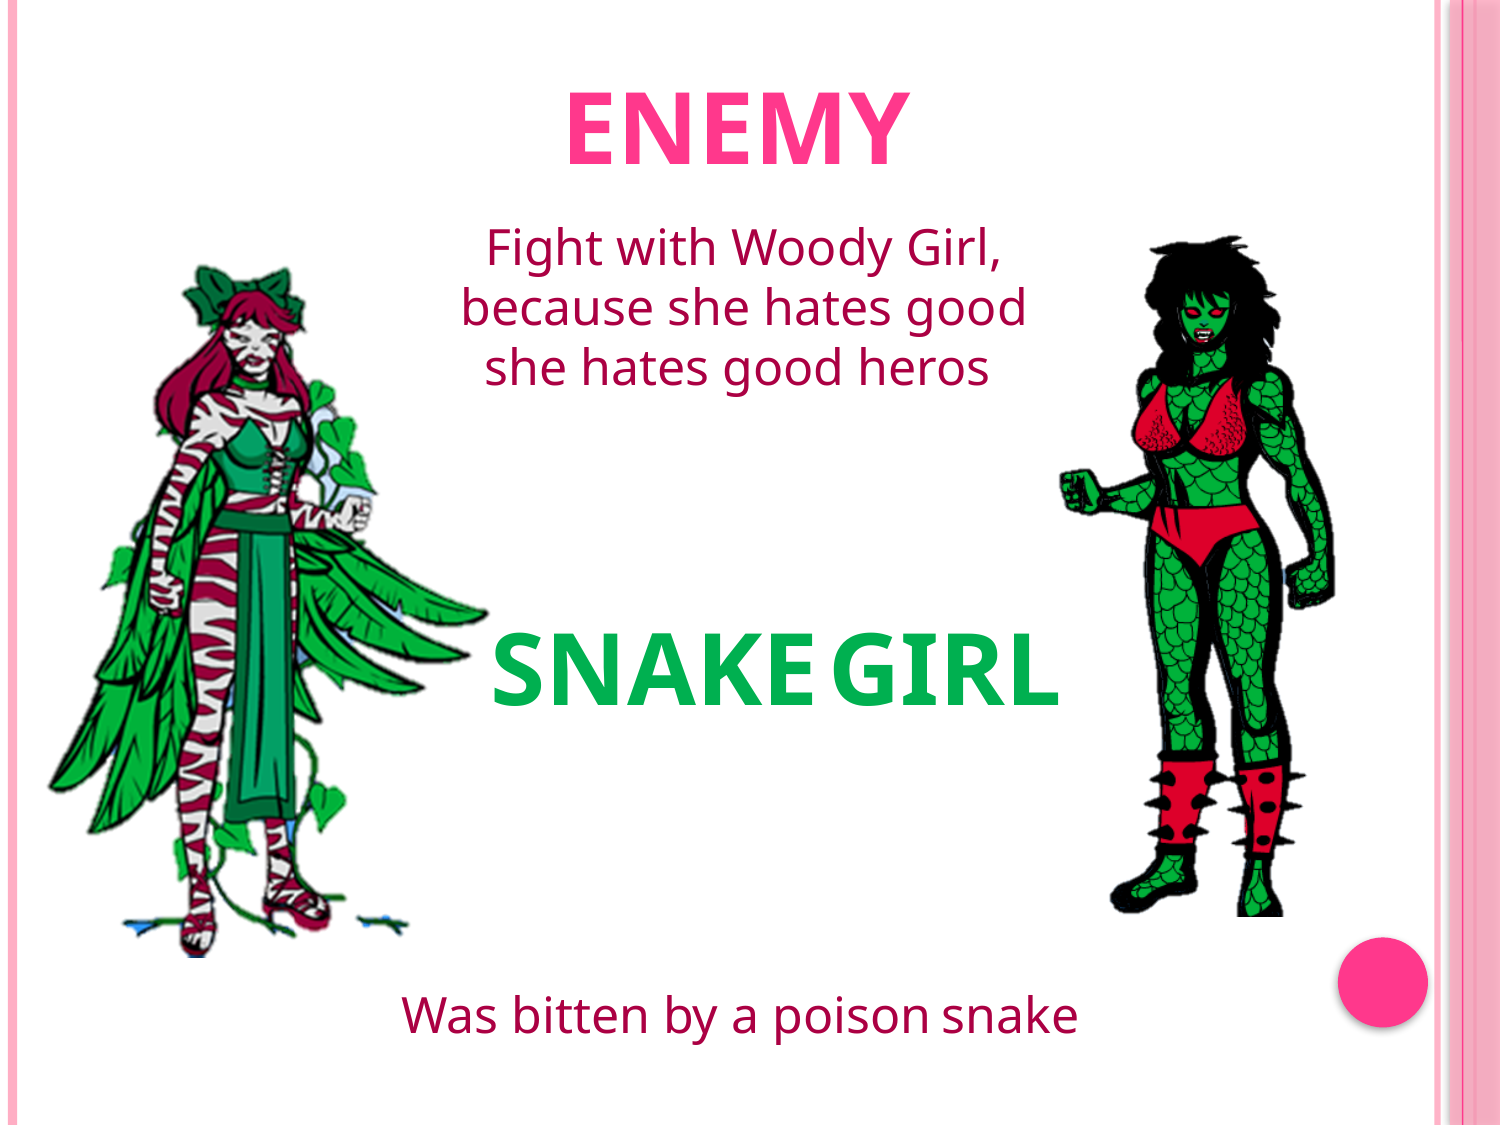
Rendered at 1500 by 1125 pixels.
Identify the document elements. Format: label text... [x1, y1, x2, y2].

text_box Snake Girl [568, 597, 1038, 733]
picture [1044, 231, 1379, 918]
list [28, 254, 562, 958]
text_box Fight with Woody Girl, because she hates good she hates good heros [408, 208, 1081, 403]
text_box Was bitten by a poison snake [386, 975, 1107, 1051]
title ENEMY [123, 4, 1349, 192]
